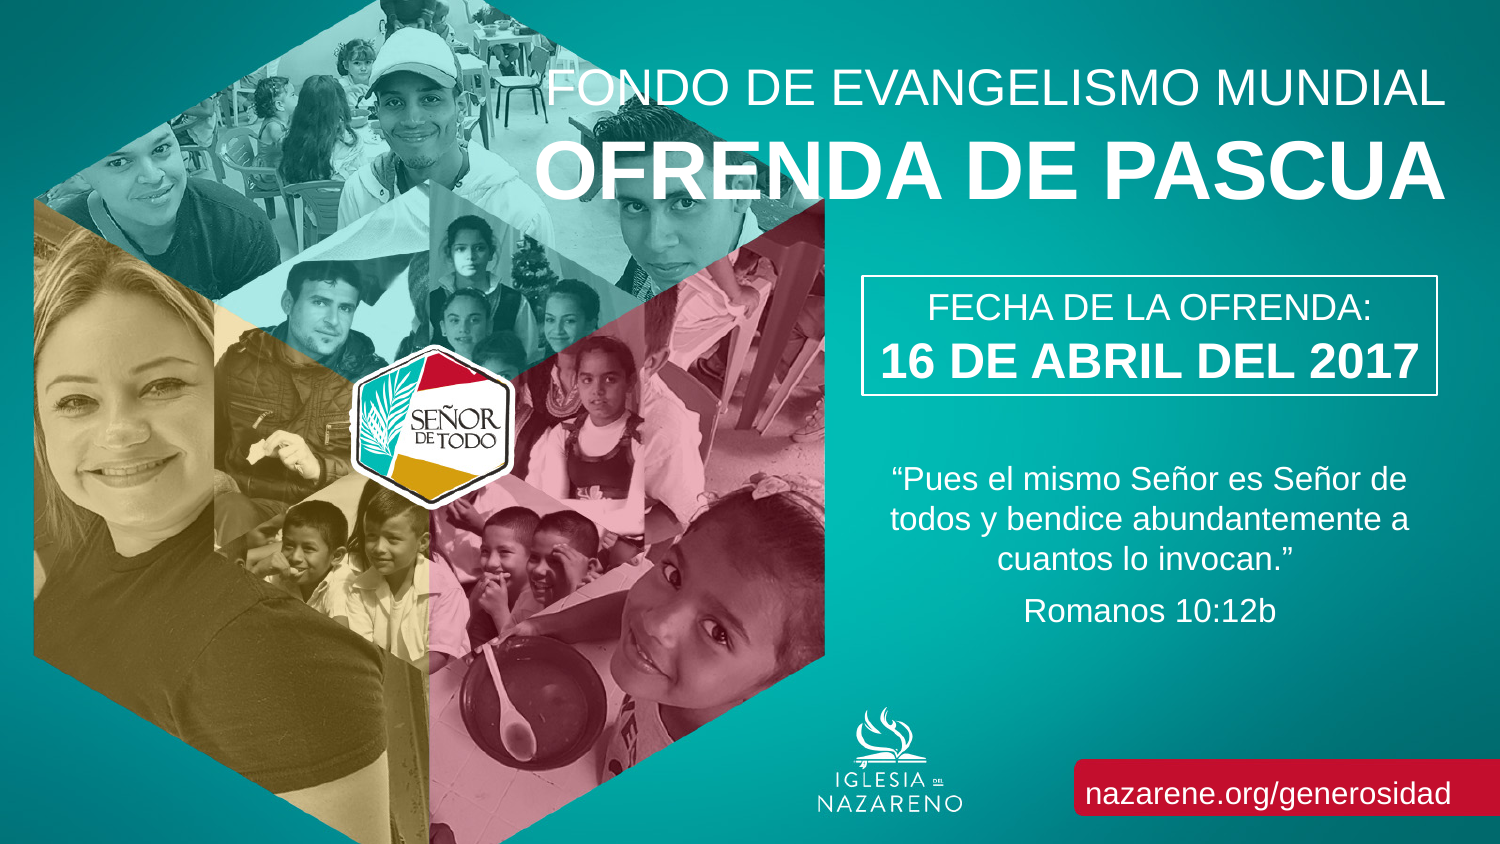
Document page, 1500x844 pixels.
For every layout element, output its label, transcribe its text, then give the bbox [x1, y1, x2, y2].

text_box nazarene.org/generosidad [1037, 746, 1500, 818]
picture [0, 0, 1500, 844]
text_box FECHA DE LA OFRENDA: 16 de abril del 2017 [862, 275, 1438, 396]
text_box Fondo de Evangelismo Mundial Ofrenda de Pascua [312, 46, 1463, 224]
text_box “Pues el mismo Señor es Señor de todos y bendice abundantemente a cuantos lo invocan.” Romanos 10:12b [862, 449, 1438, 637]
